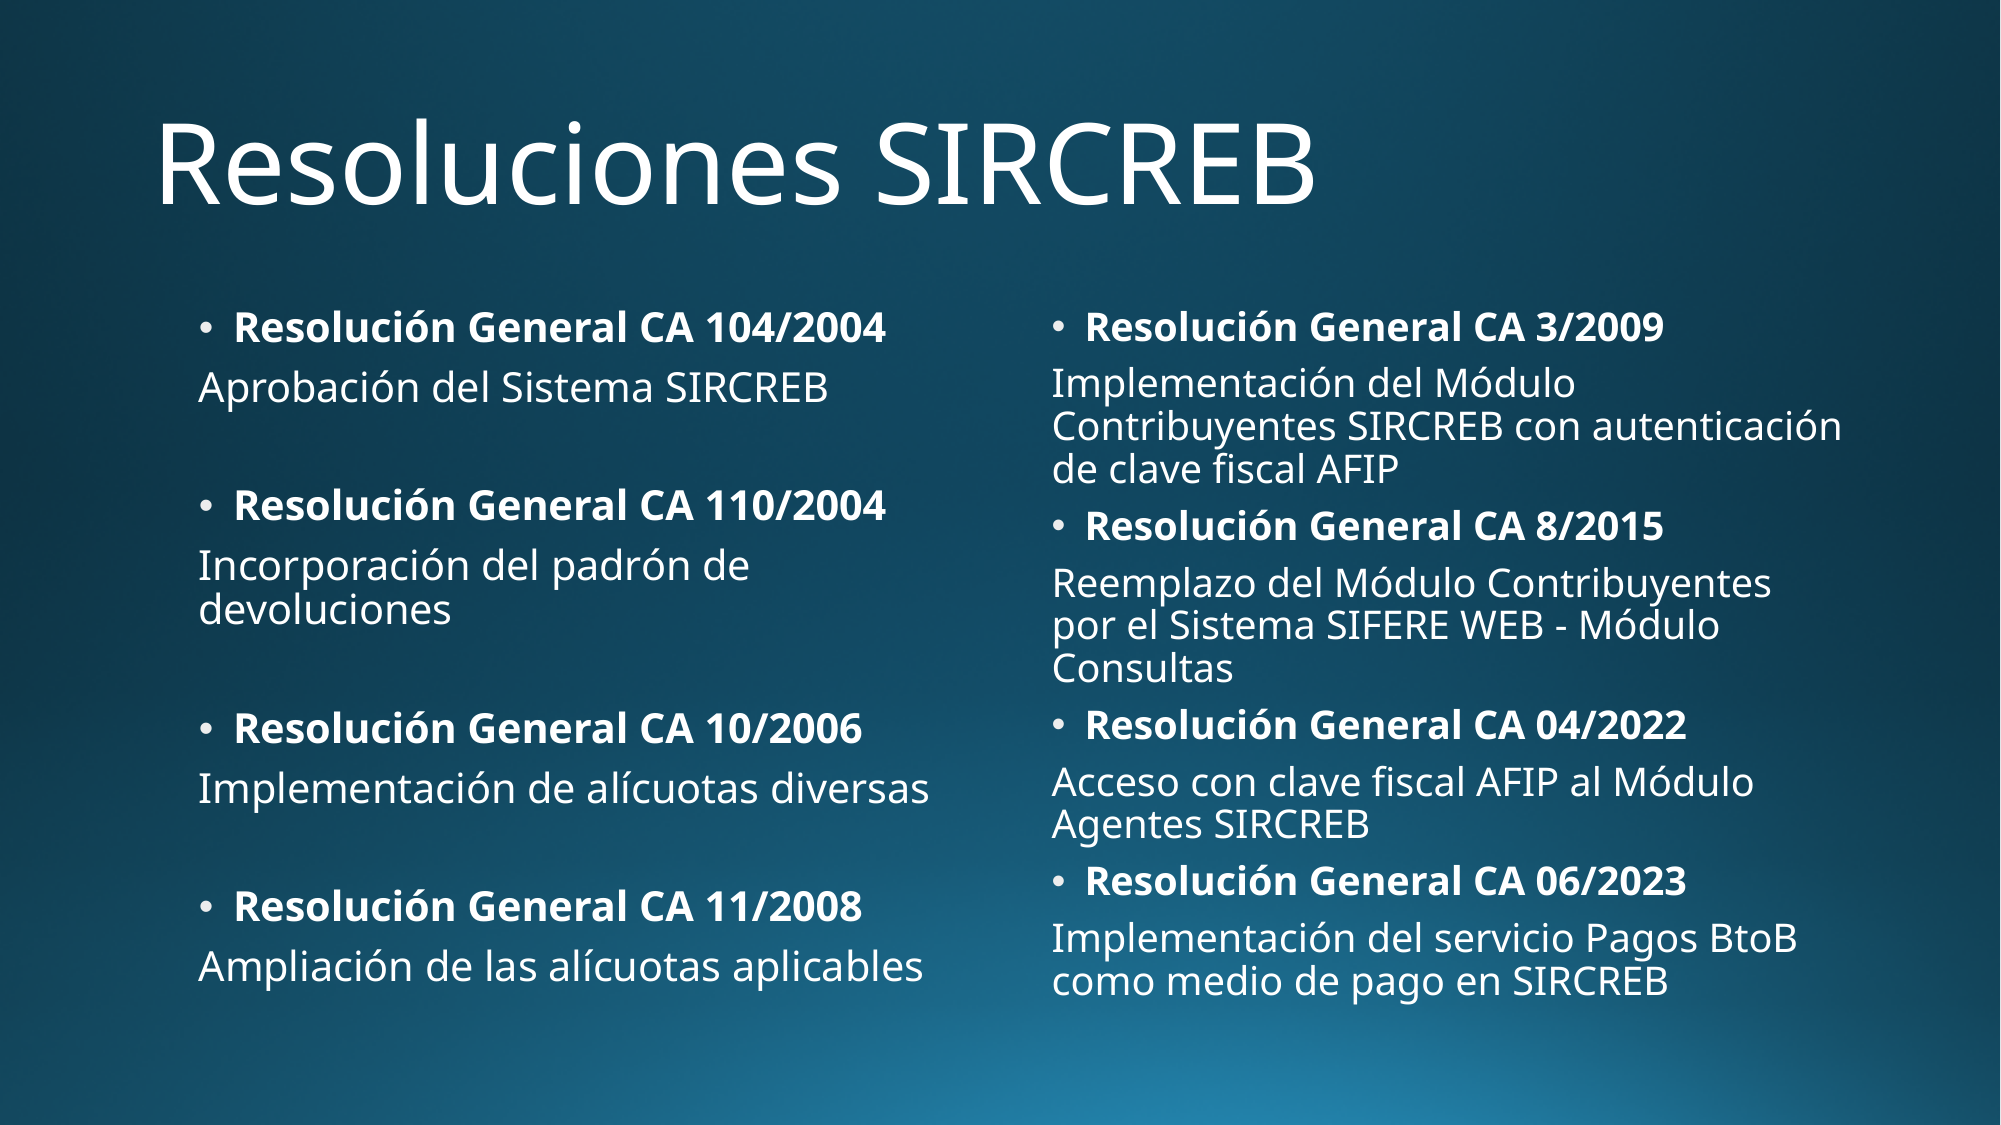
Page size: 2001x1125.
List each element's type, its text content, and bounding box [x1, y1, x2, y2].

list Resolución General CA 104/2004 Aprobación del Sistema SIRCREB Resolución General CA 110/2004 Incorporación del padrón de devoluciones Resolución General CA 10/2006 Implementación de alícuotas diversas Resolución General CA 11/2008 Ampliación de las alícuotas aplicables [183, 299, 1009, 1014]
picture [0, 0, 2001, 1125]
list Resolución General CA 3/2009 Implementación del Módulo Contribuyentes SIRCREB con autenticación de clave fiscal AFIP Resolución General CA 8/2015 Reemplazo del Módulo Contribuyentes por el Sistema SIFERE WEB - Módulo Consultas Resolución General CA 04/2022 Acceso con clave fiscal AFIP al Módulo Agentes SIRCREB Resolución General CA 06/2023 Implementación del servicio Pagos BtoB como medio de pago en SIRCREB [1036, 299, 1863, 1014]
title Resoluciones SIRCREB [137, 59, 1863, 278]
